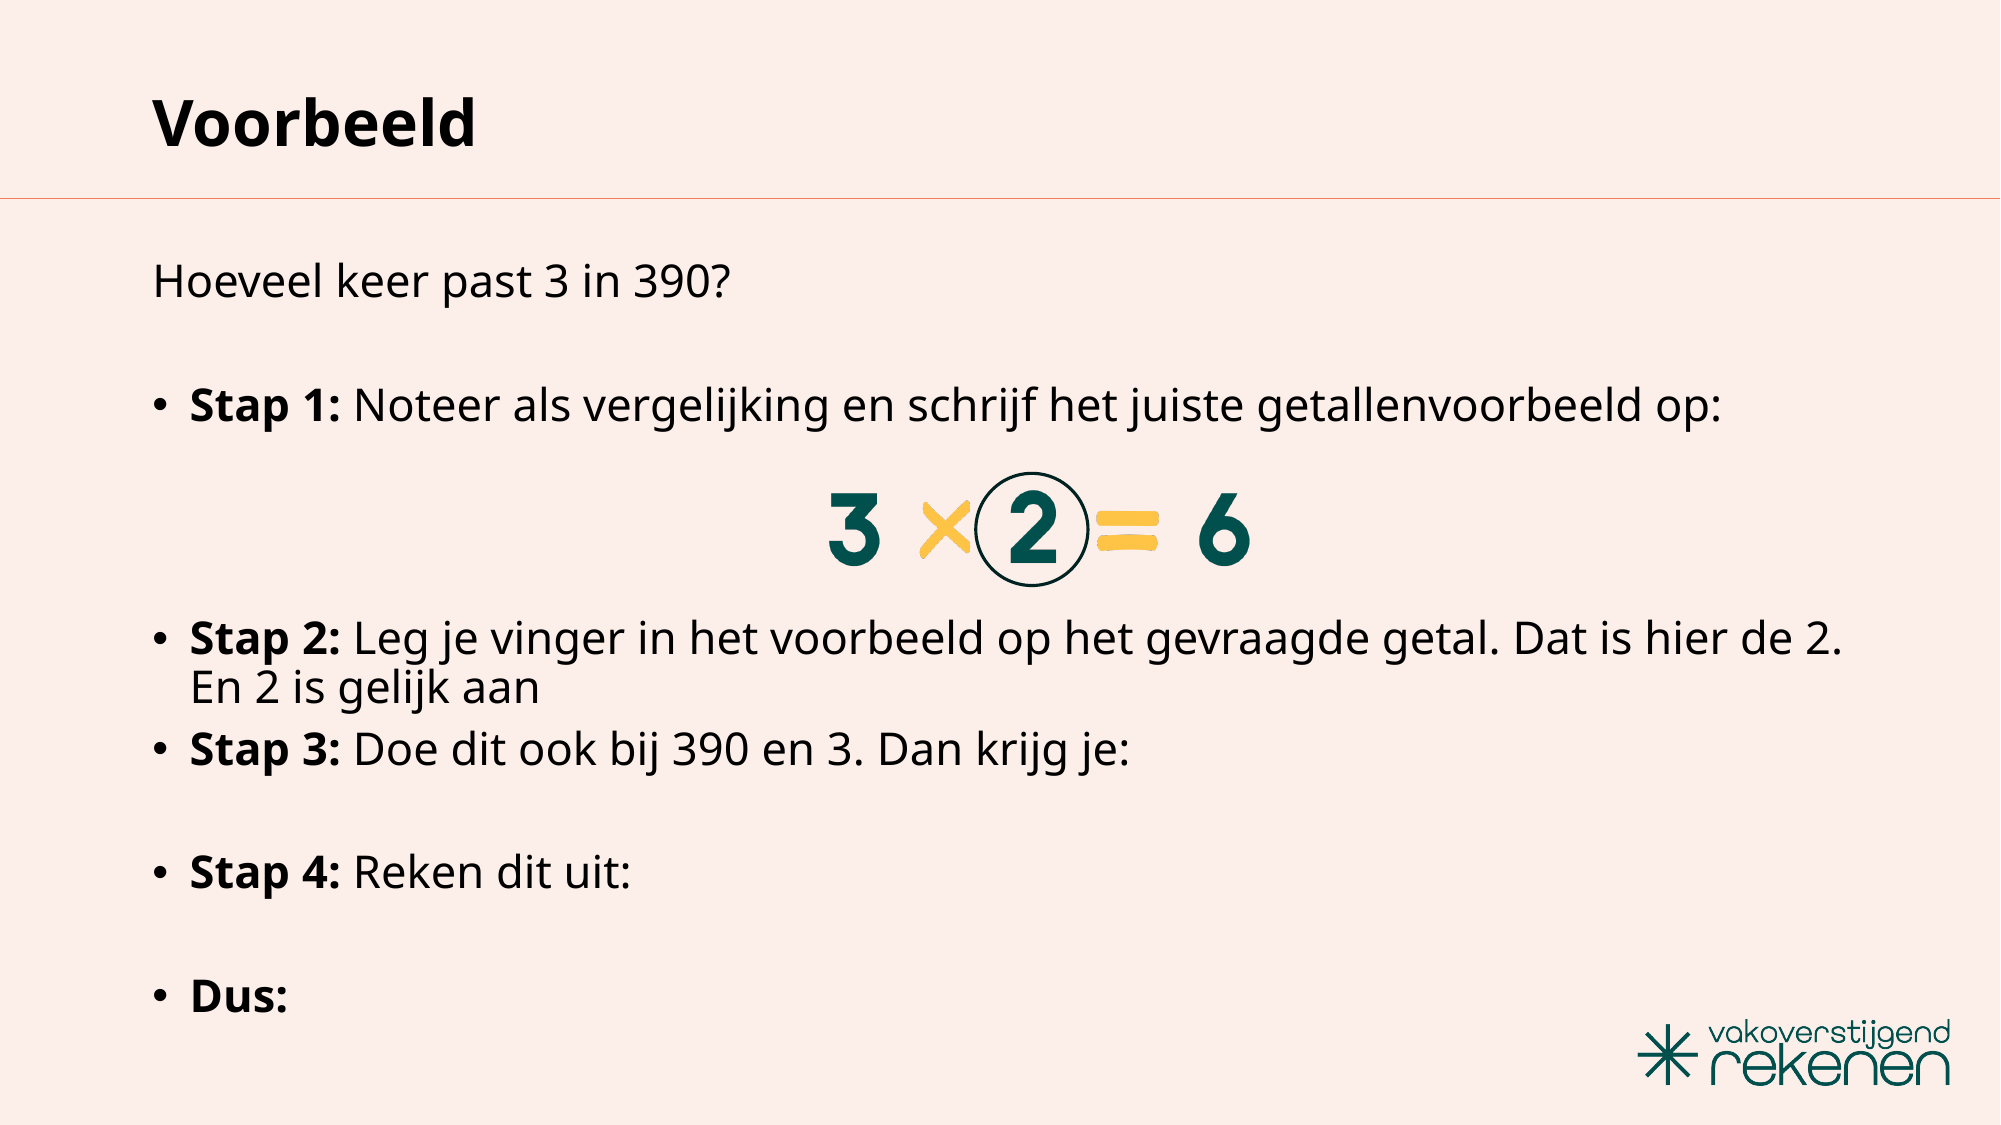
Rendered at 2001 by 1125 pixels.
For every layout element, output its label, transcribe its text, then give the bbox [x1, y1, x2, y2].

picture [1617, 1006, 1970, 1099]
title Voorbeeld [137, 83, 1863, 168]
picture [797, 468, 1271, 591]
